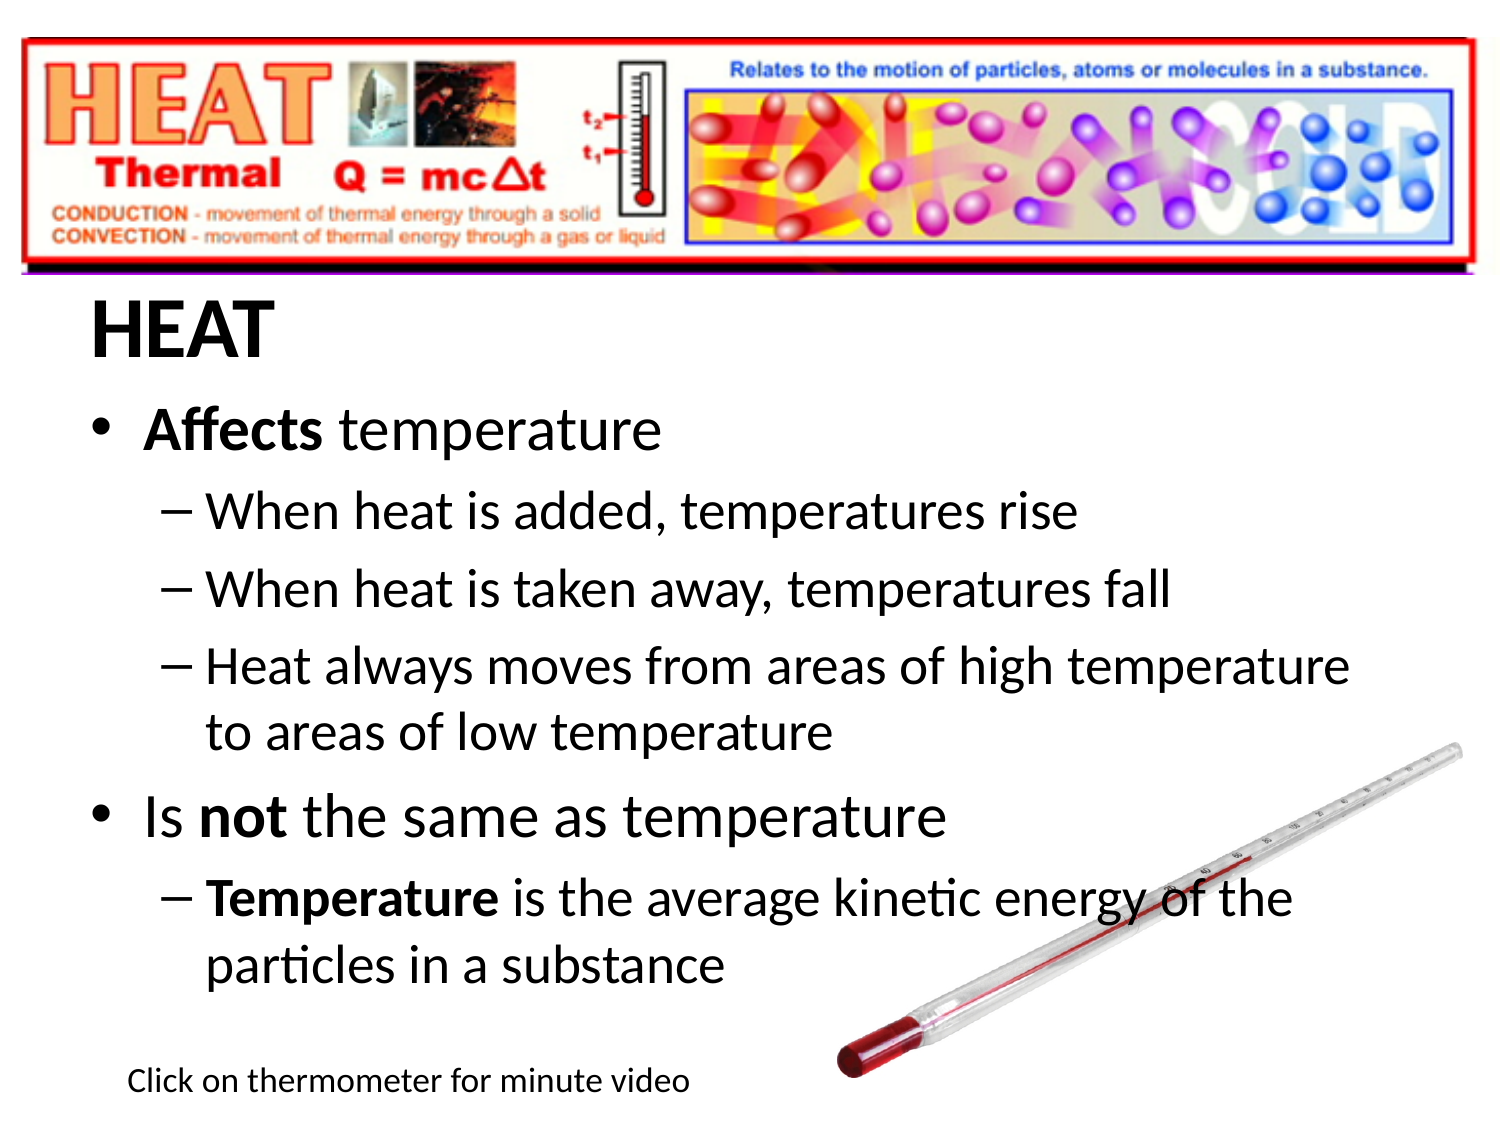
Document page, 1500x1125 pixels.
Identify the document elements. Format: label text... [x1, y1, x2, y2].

picture [837, 741, 1463, 1078]
list HEAT Affects temperature When heat is added, temperatures rise When heat is taken away, temperatures fall Heat always moves from areas of high temperature to areas of low temperature Is not the same as temperature Temperature is the average kinetic energy of the particles in a substance [75, 285, 1425, 1005]
text_box Click on thermometer for minute video [112, 1049, 713, 1125]
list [20, 37, 1500, 276]
